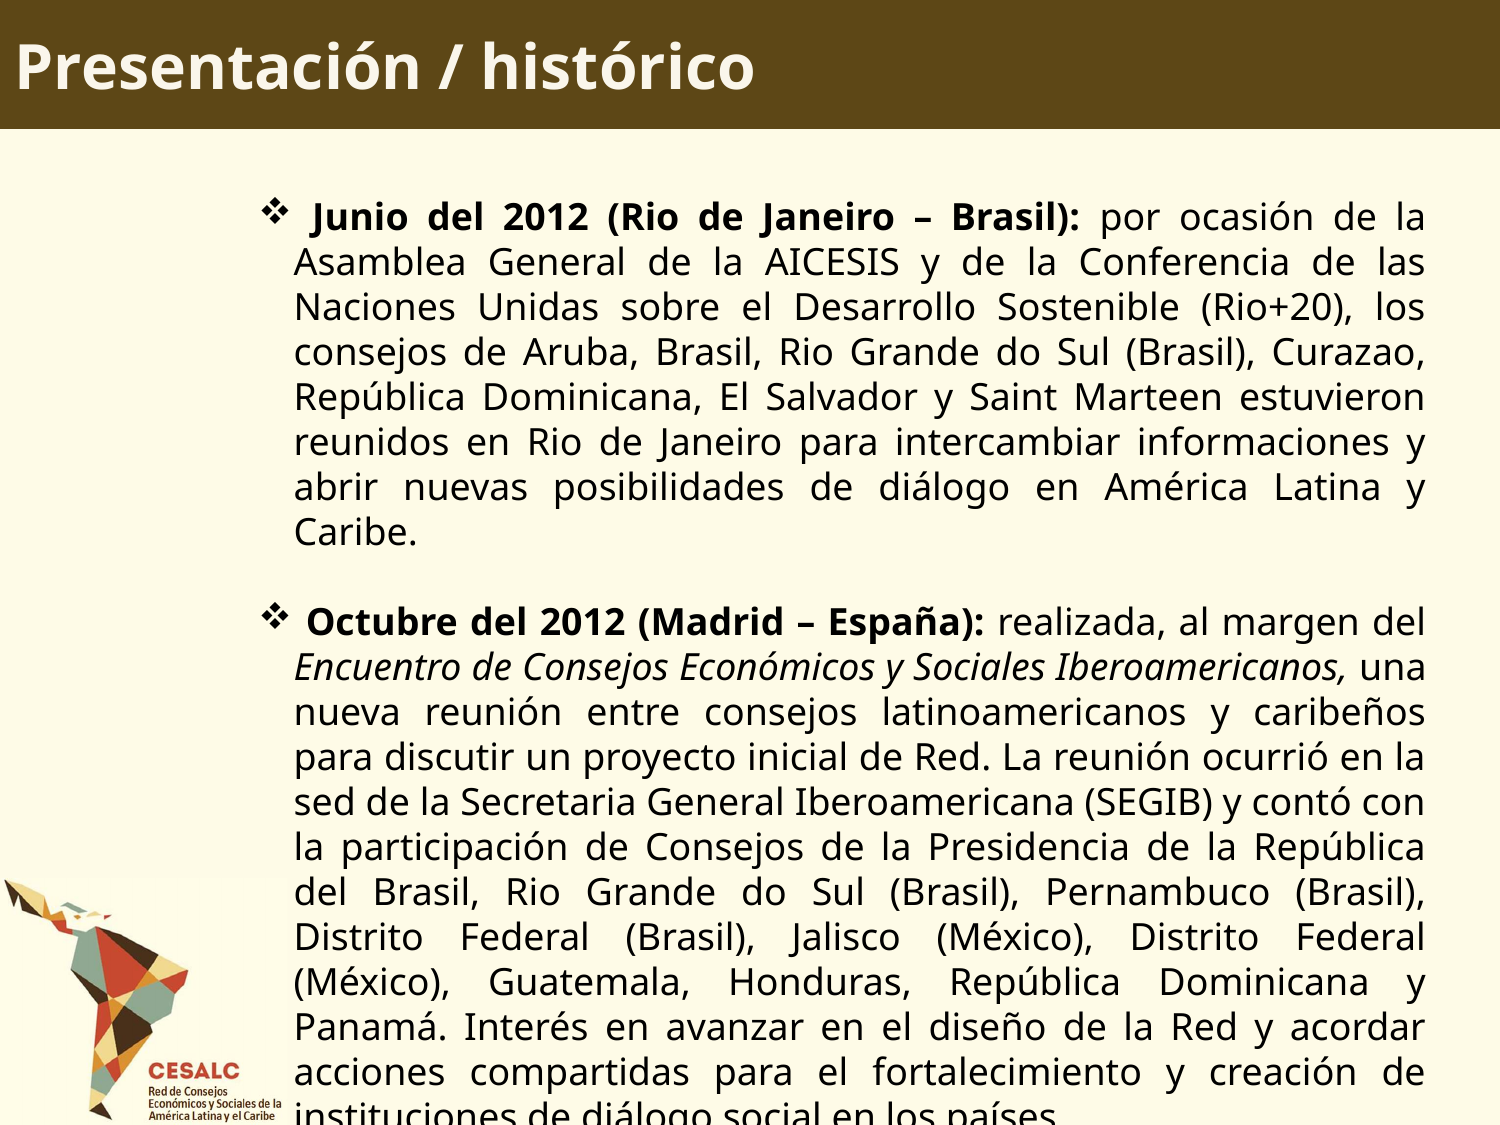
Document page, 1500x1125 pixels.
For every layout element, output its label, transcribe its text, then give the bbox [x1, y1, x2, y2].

picture [0, 878, 288, 1125]
title Presentación / histórico [0, 0, 1500, 129]
text_box Junio del 2012 (Rio de Janeiro – Brasil): por ocasión de la Asamblea General de la AICESIS y de la Conferencia de las Naciones Unidas sobre el Desarrollo Sostenible (Rio+20), los consejos de Aruba, Brasil, Rio Grande do Sul (Brasil), Curazao, República Dominicana, El Salvador y Saint Marteen estuvieron reunidos en Rio de Janeiro para intercambiar informaciones y abrir nuevas posibilidades de diálogo en América Latina y Caribe. Octubre del 2012 (Madrid – España): realizada, al margen del Encuentro de Consejos Económicos y Sociales Iberoamericanos, una nueva reunión entre consejos latinoamericanos y caribeños para discutir un proyecto inicial de Red. La reunión ocurrió en la sed de la Secretaria General Iberoamericana (SEGIB) y contó con la participación de Consejos de la Presidencia de la República del Brasil, Rio Grande do Sul (Brasil), Pernambuco (Brasil), Distrito Federal (Brasil), Jalisco (México), Distrito Federal (México), Guatemala, Honduras, República Dominicana y Panamá. Interés en avanzar en el diseño de la Red y acordar acciones compartidas para el fortalecimiento y creación de instituciones de diálogo social en los países. [128, 140, 1442, 1125]
